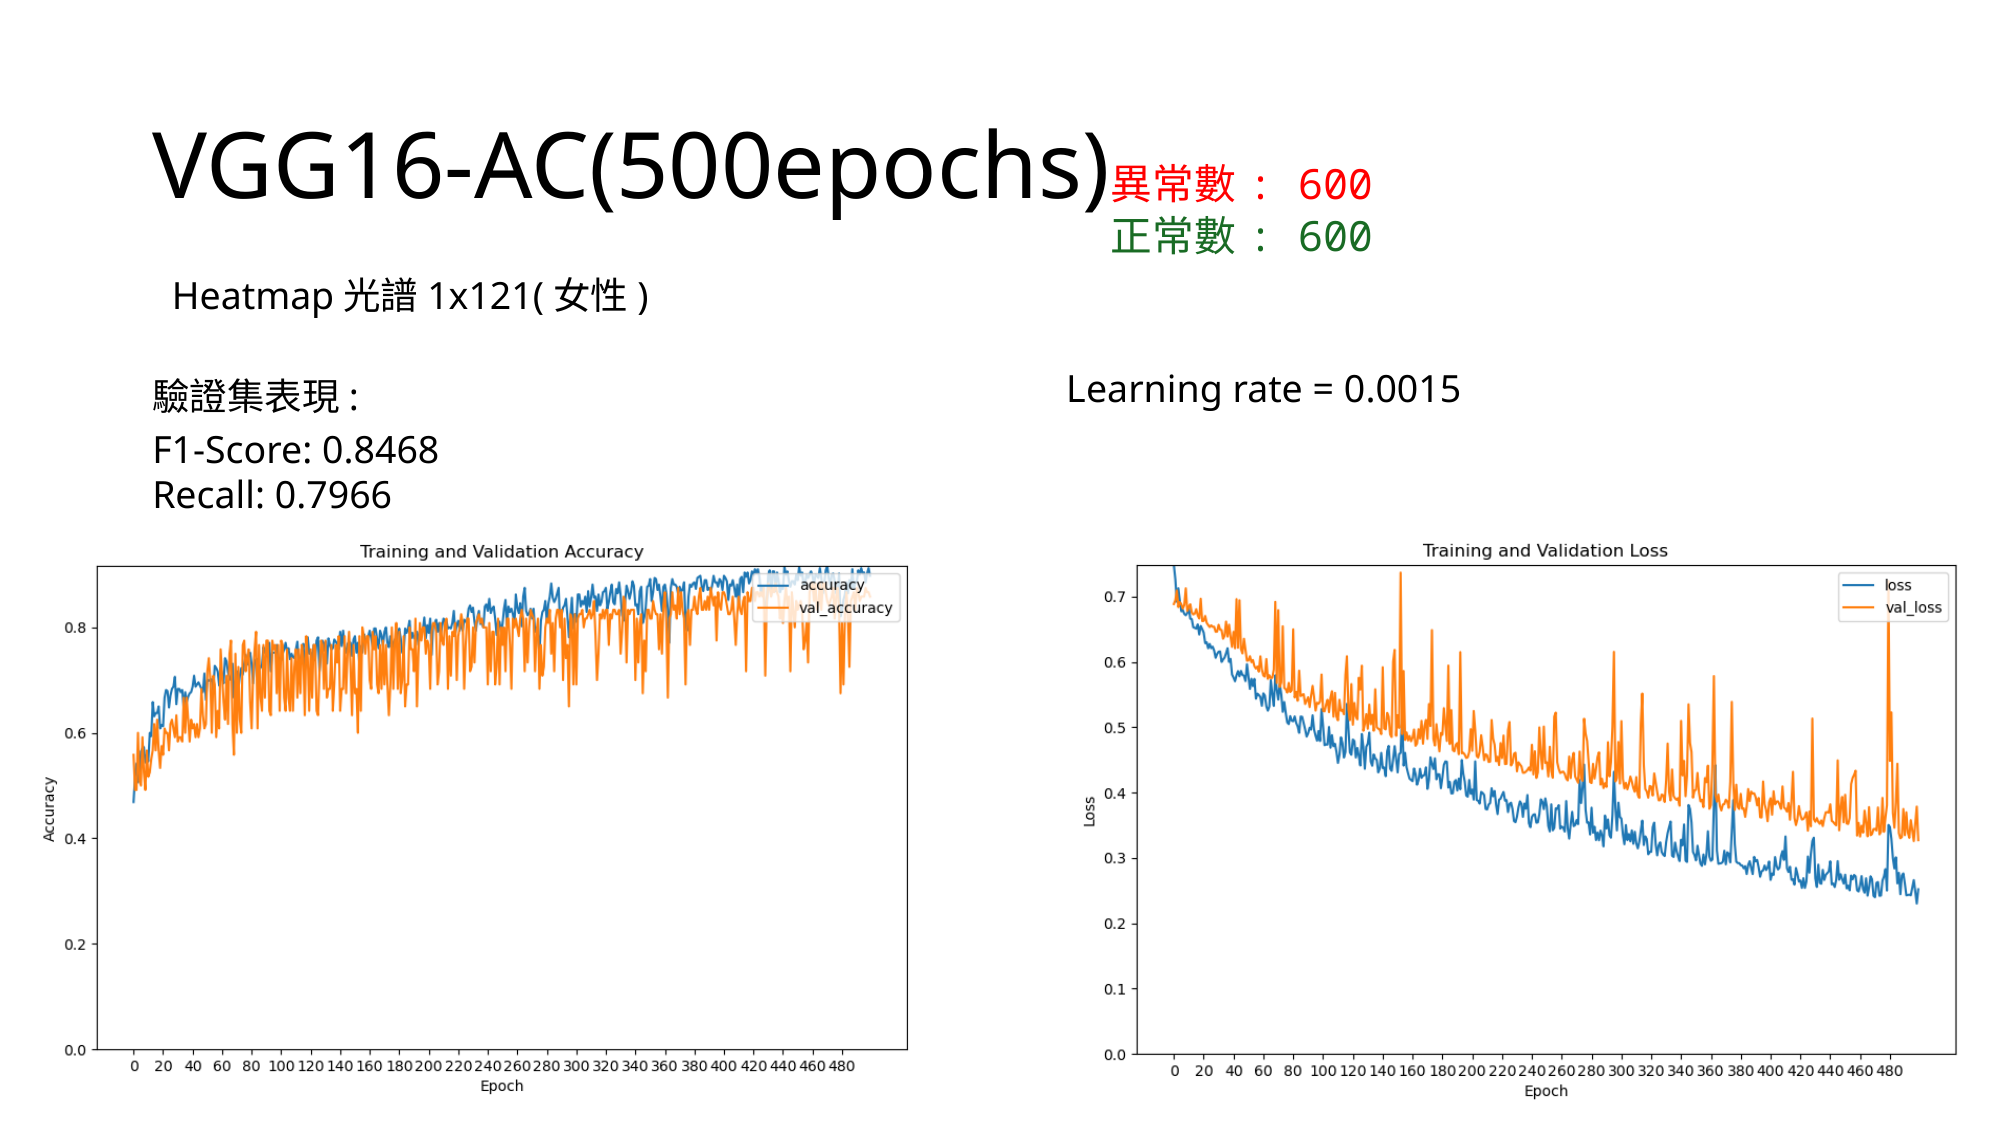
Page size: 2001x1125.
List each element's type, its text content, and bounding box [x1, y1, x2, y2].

text_box Heatmap光譜1x121(女性) [157, 264, 706, 324]
table_header 異常數: 600 [1109, 150, 1540, 201]
text_box F1-Score: 0.8468 Recall: 0.7966 [137, 418, 586, 523]
title VGG16-AC(500epochs) [137, 59, 1863, 278]
picture [1067, 527, 1984, 1112]
table_cell 正常數: 600 [1109, 201, 1540, 253]
picture [32, 523, 933, 1114]
text_box Learning rate = 0.0015 [1051, 358, 1500, 418]
text_box 驗證集表現: [137, 365, 407, 426]
